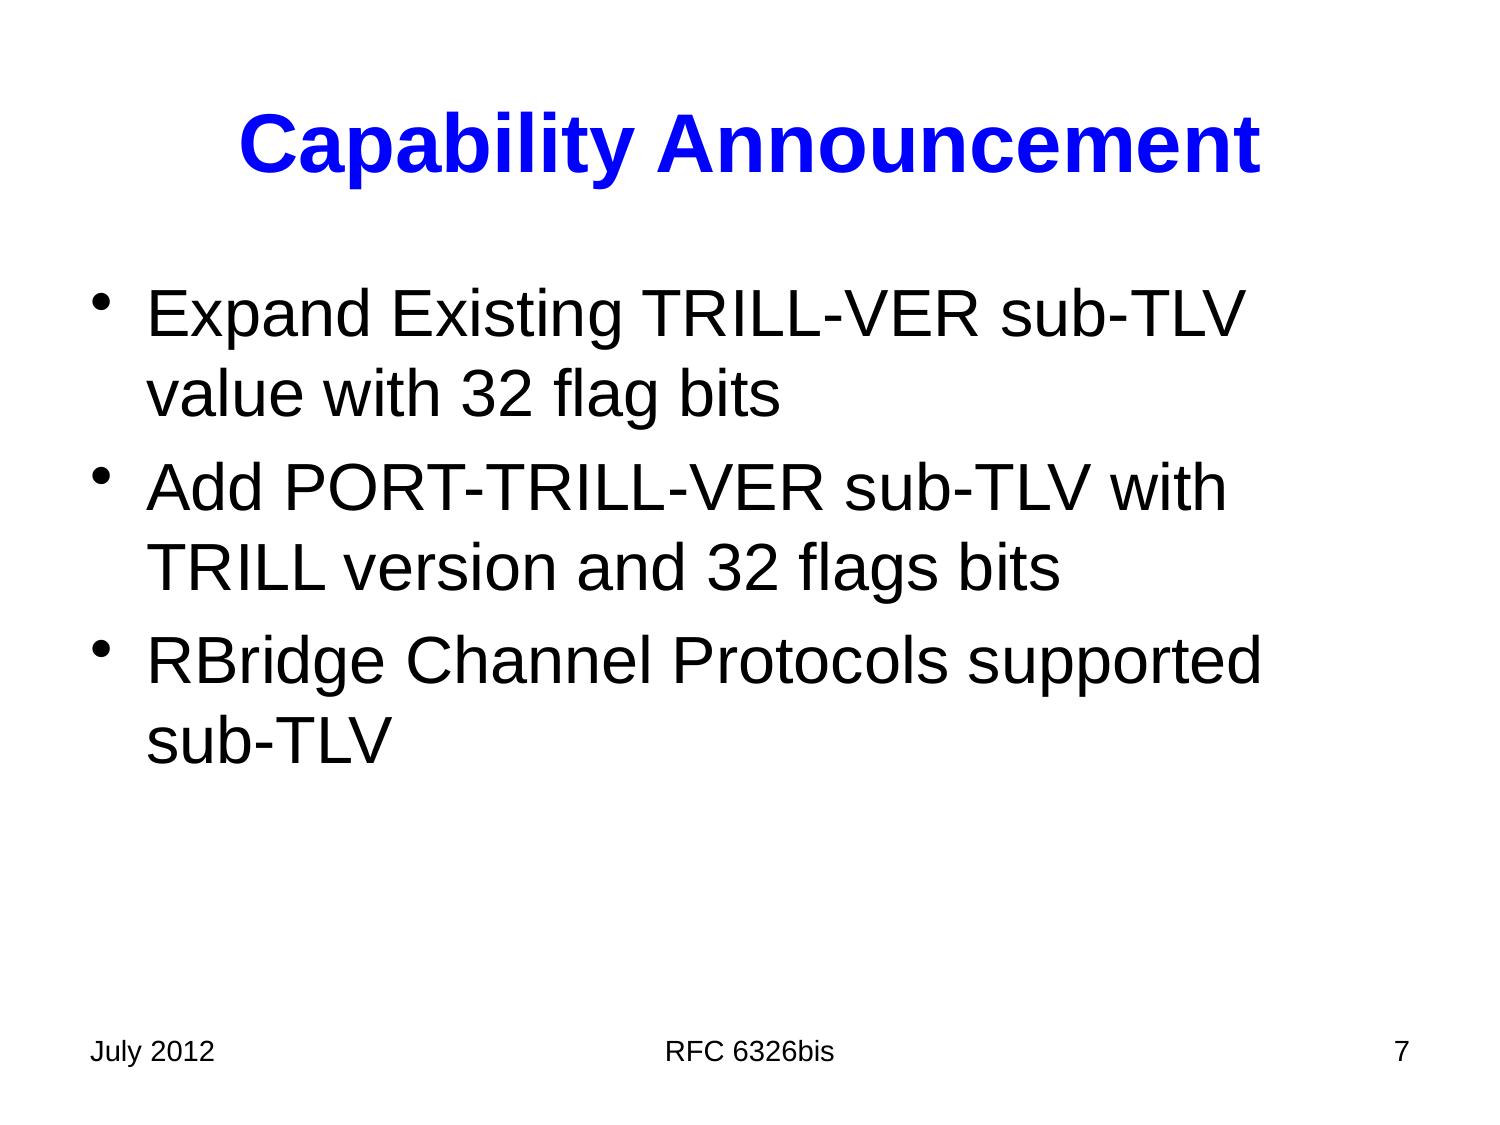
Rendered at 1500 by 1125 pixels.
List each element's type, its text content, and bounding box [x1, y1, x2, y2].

list Expand Existing TRILL-VER sub-TLV value with 32 flag bits Add PORT-TRILL-VER sub-TLV with TRILL version and 32 flags bits RBridge Channel Protocols supported sub-TLV [75, 262, 1425, 1005]
footer RFC 6326bis [512, 1024, 988, 1103]
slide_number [74, 1024, 426, 1103]
title Capability Announcement [75, 45, 1425, 233]
slide_number 7 [1074, 1024, 1426, 1103]
